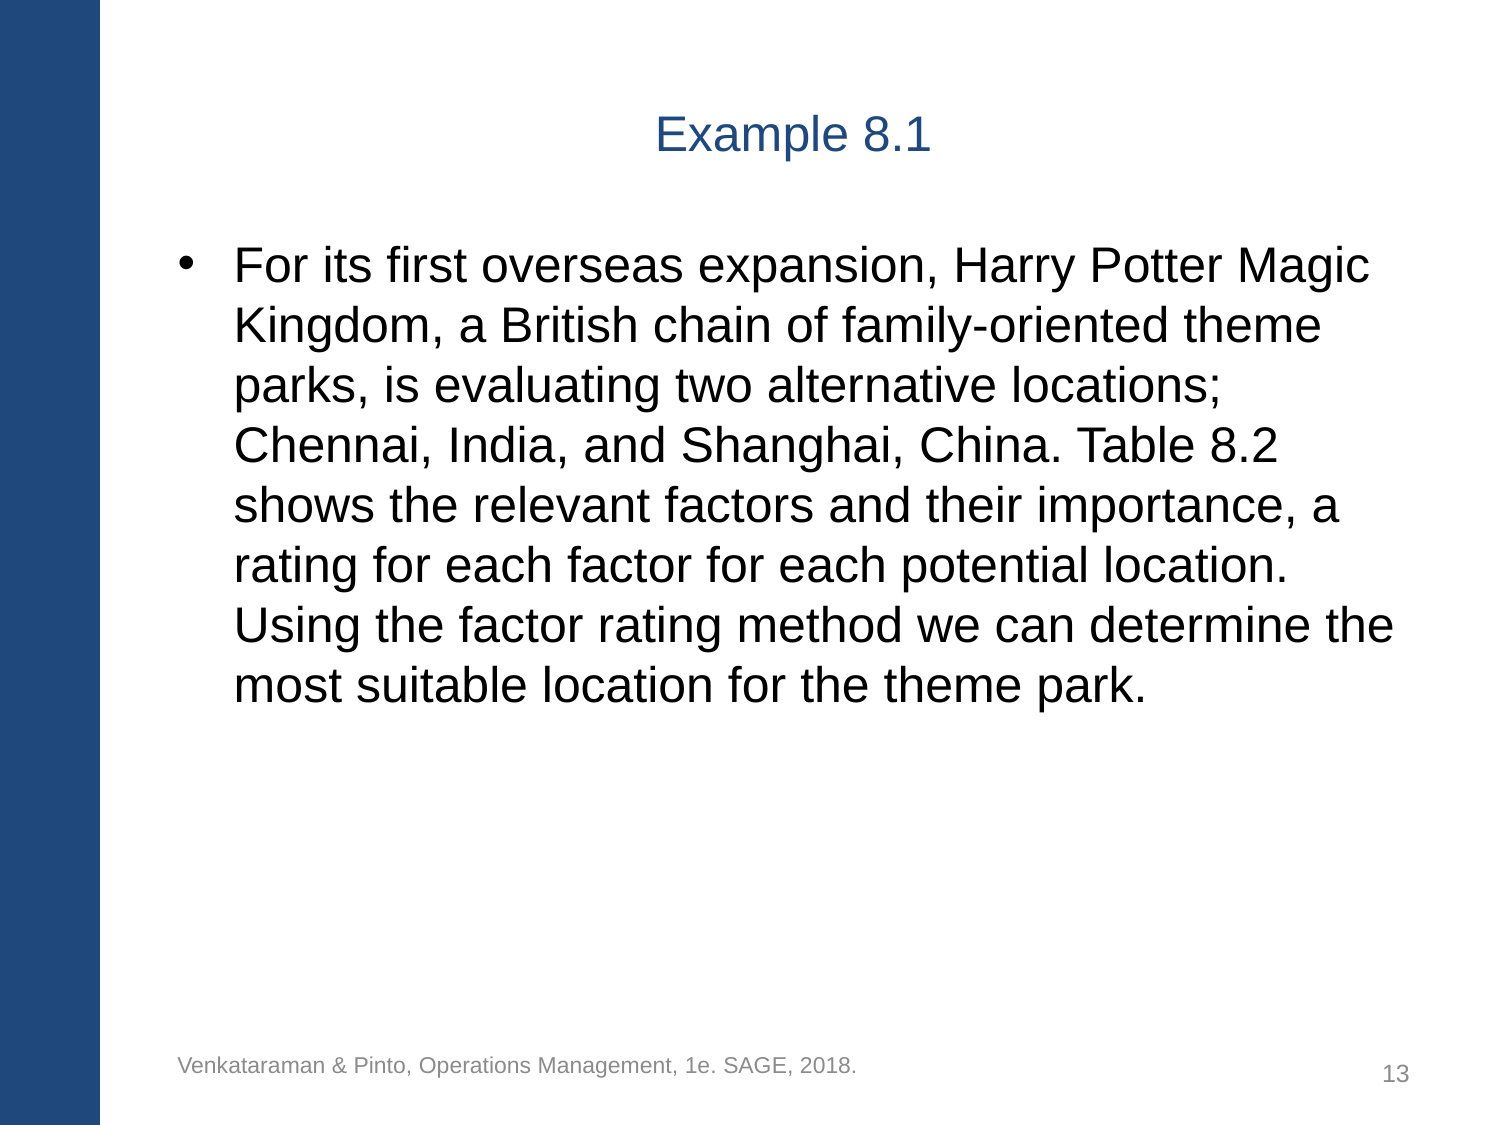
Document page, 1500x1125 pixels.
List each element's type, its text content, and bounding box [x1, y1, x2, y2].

slide_number 13 [1350, 1042, 1425, 1103]
title Example 8.1 [162, 37, 1425, 224]
list For its first overseas expansion, Harry Potter Magic Kingdom, a British chain of family-oriented theme parks, is evaluating two alternative locations; Chennai, India, and Shanghai, China. Table 8.2 shows the relevant factors and their importance, a rating for each factor for each potential location. Using the factor rating method we can determine the most suitable location for the theme park. [162, 224, 1425, 1013]
footer Venkataraman & Pinto, Operations Management, 1e. SAGE, 2018. [162, 1042, 1313, 1103]
